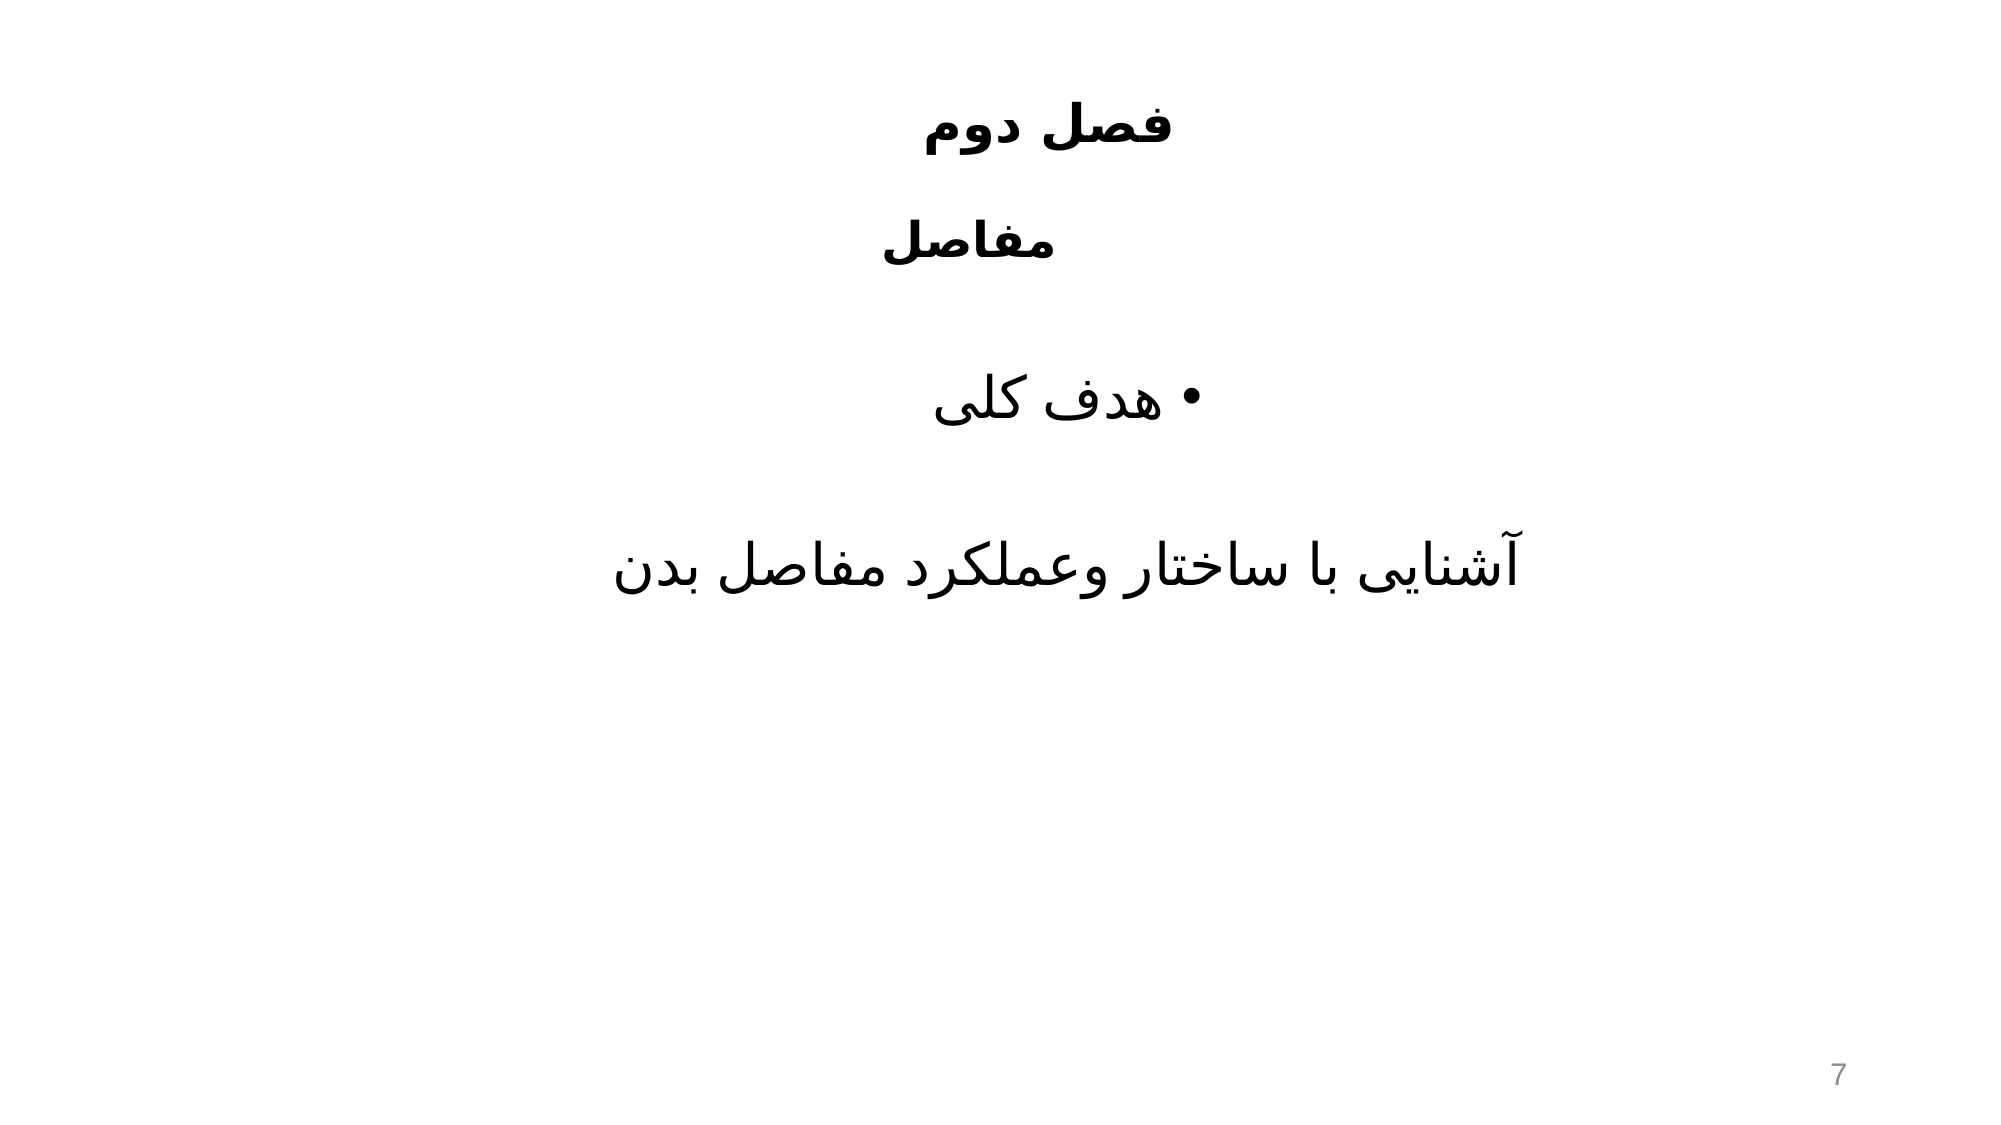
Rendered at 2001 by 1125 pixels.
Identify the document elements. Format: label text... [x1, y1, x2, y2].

title فصل دوم مفاصل [0, 89, 1424, 277]
list هدف کلی آشنایی با ساختار وعملکرد مفاصل بدن [348, 360, 1786, 1103]
slide_number 7 [1786, 1042, 1863, 1103]
